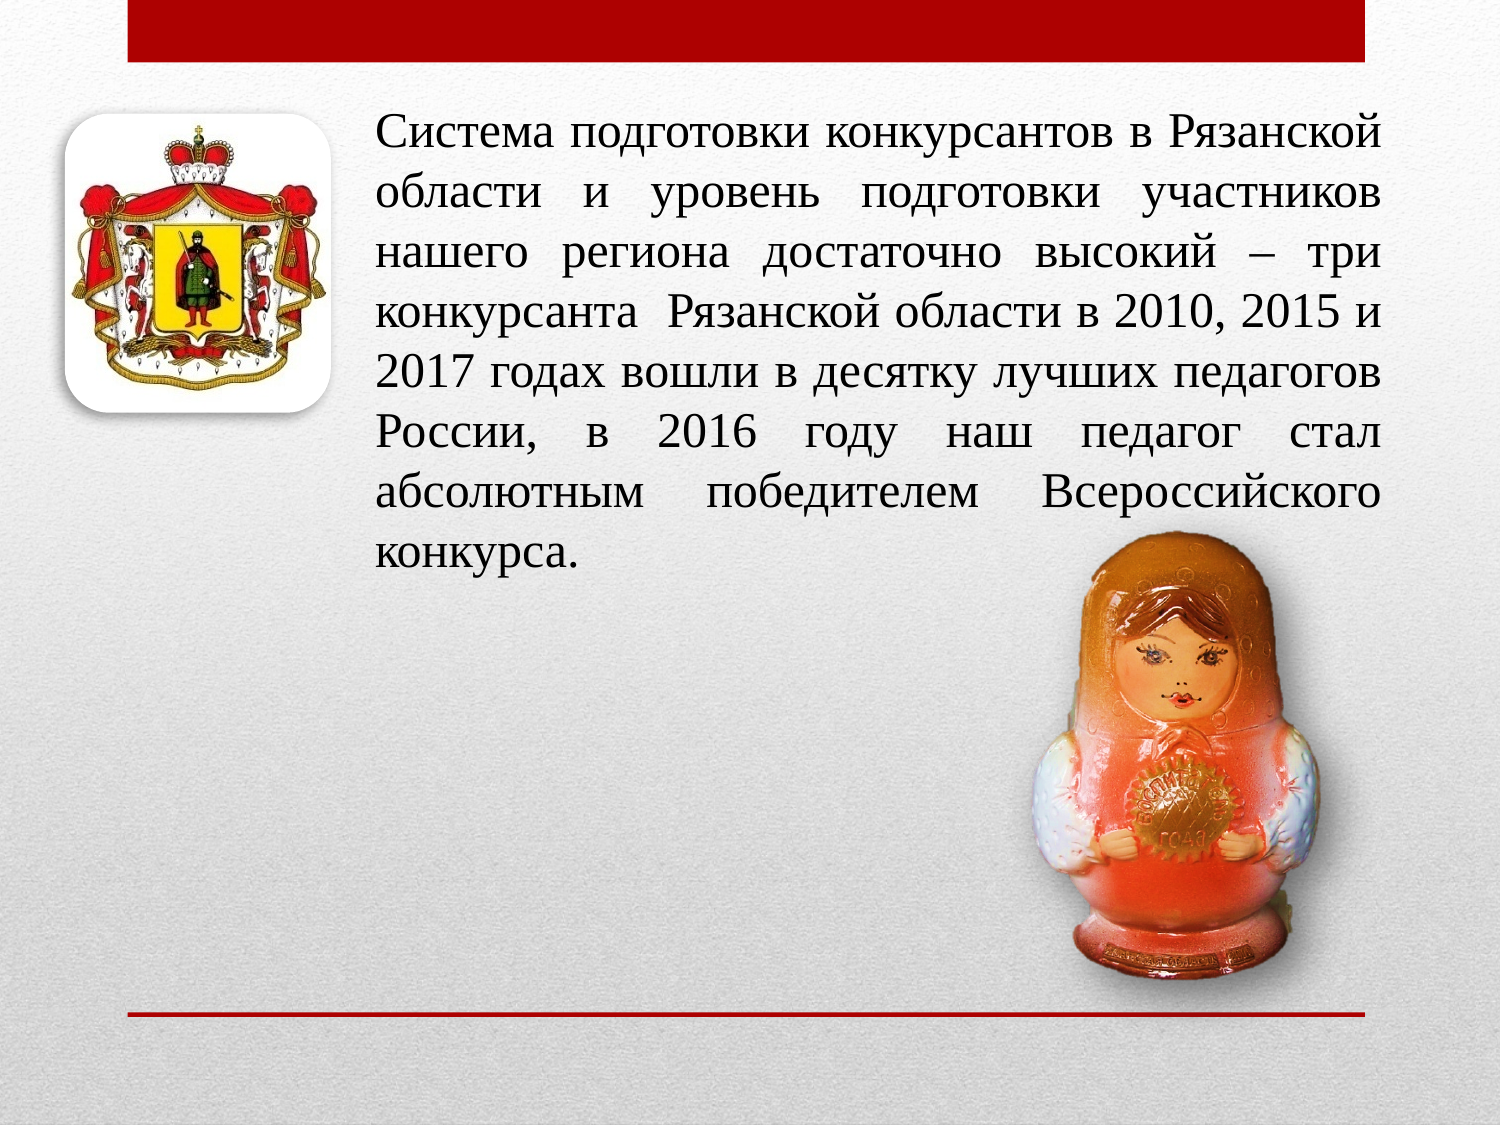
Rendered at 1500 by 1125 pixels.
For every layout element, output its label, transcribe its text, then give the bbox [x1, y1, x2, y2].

picture [64, 112, 332, 414]
text_box Система подготовки конкурсантов в Рязанской области и уровень подготовки участников нашего региона достаточно высокий – три конкурсанта Рязанской области в 2010, 2015 и 2017 годах вошли в десятку лучших педагогов России, в 2016 году наш педагог стал абсолютным победителем Всероссийского конкурса. [360, 90, 1397, 655]
picture [964, 455, 1401, 1036]
